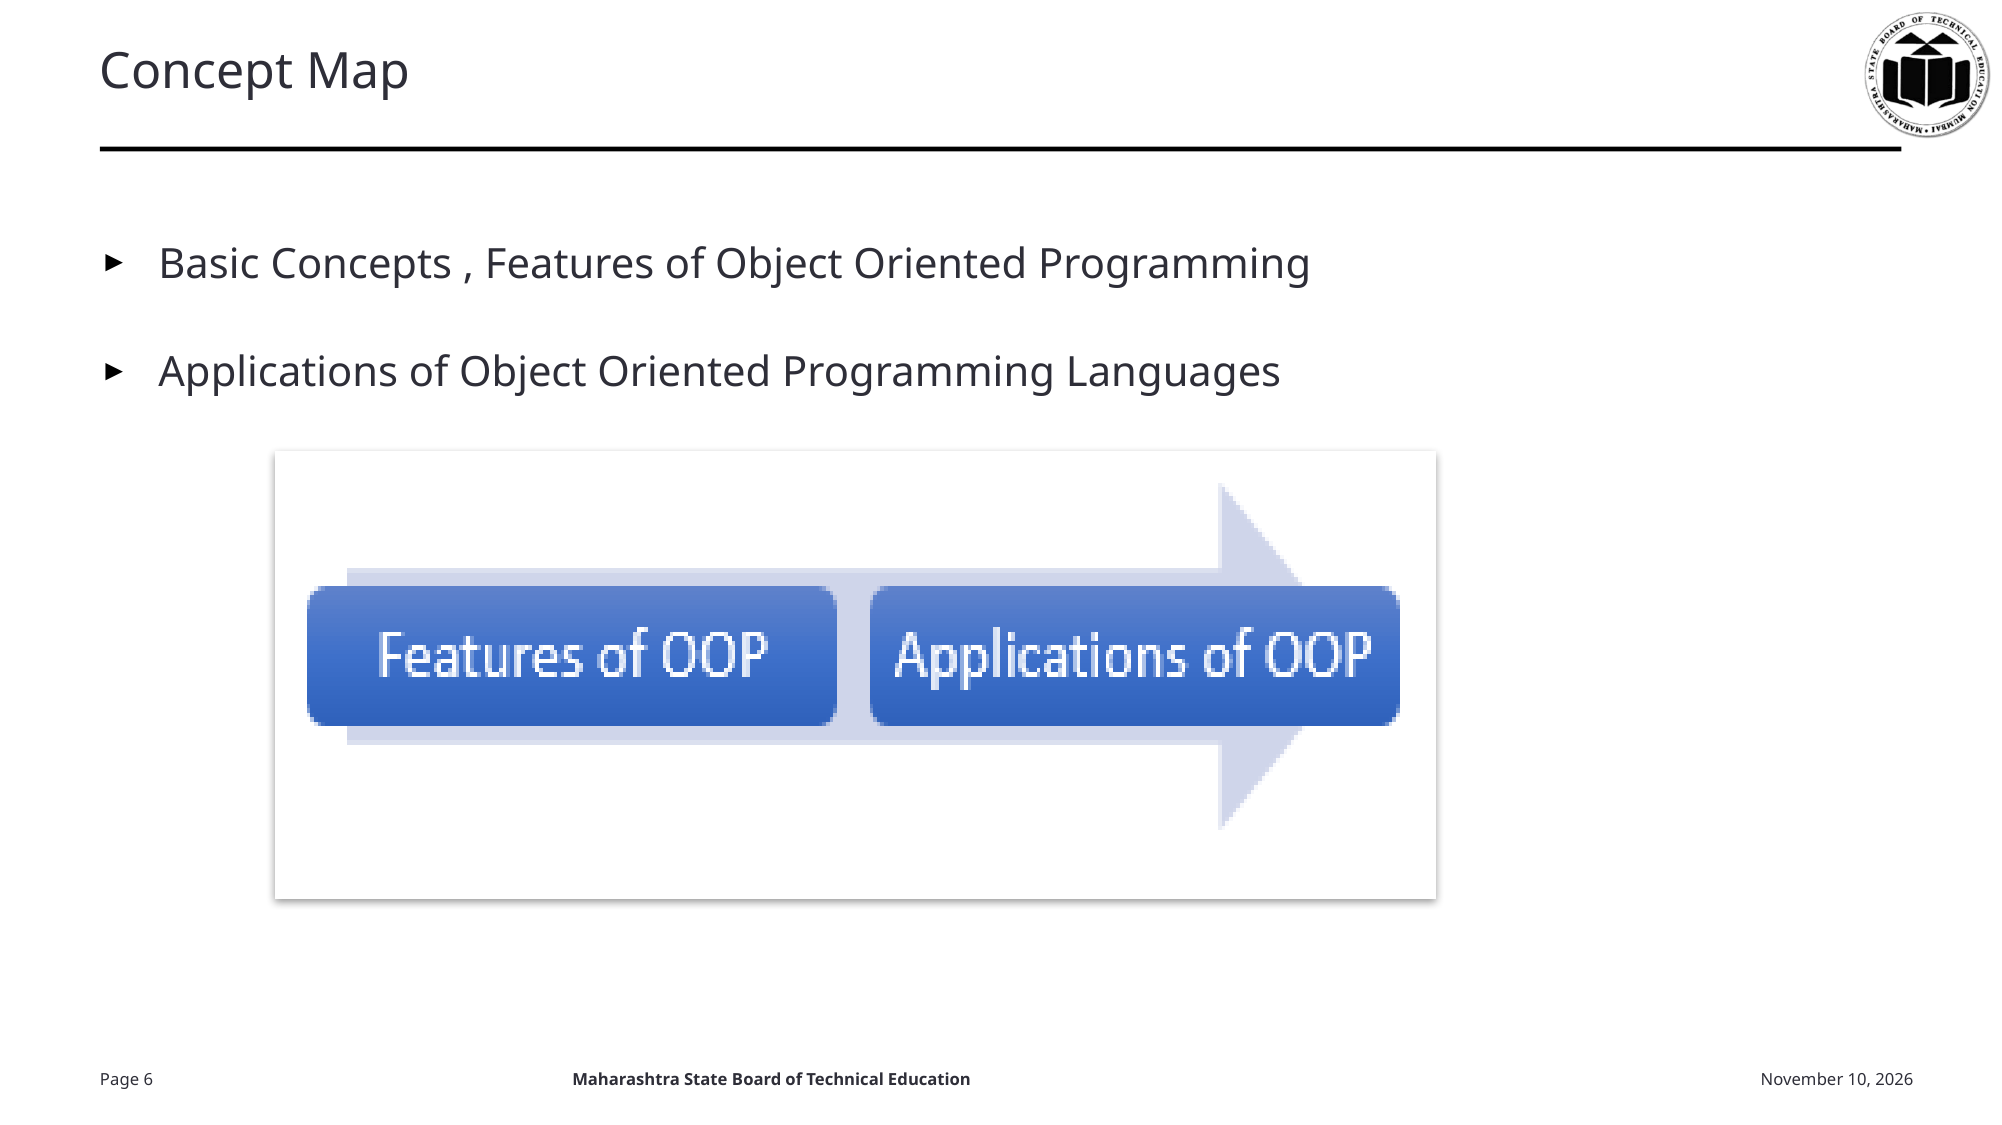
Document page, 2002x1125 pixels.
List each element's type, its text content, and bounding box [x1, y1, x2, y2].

title Concept Map [99, 48, 1901, 145]
picture [1852, 0, 2001, 149]
picture [288, 465, 1422, 886]
list Basic Concepts , Features of Object Oriented Programming Applications of Object Oriented Programming Languages [99, 186, 1901, 999]
